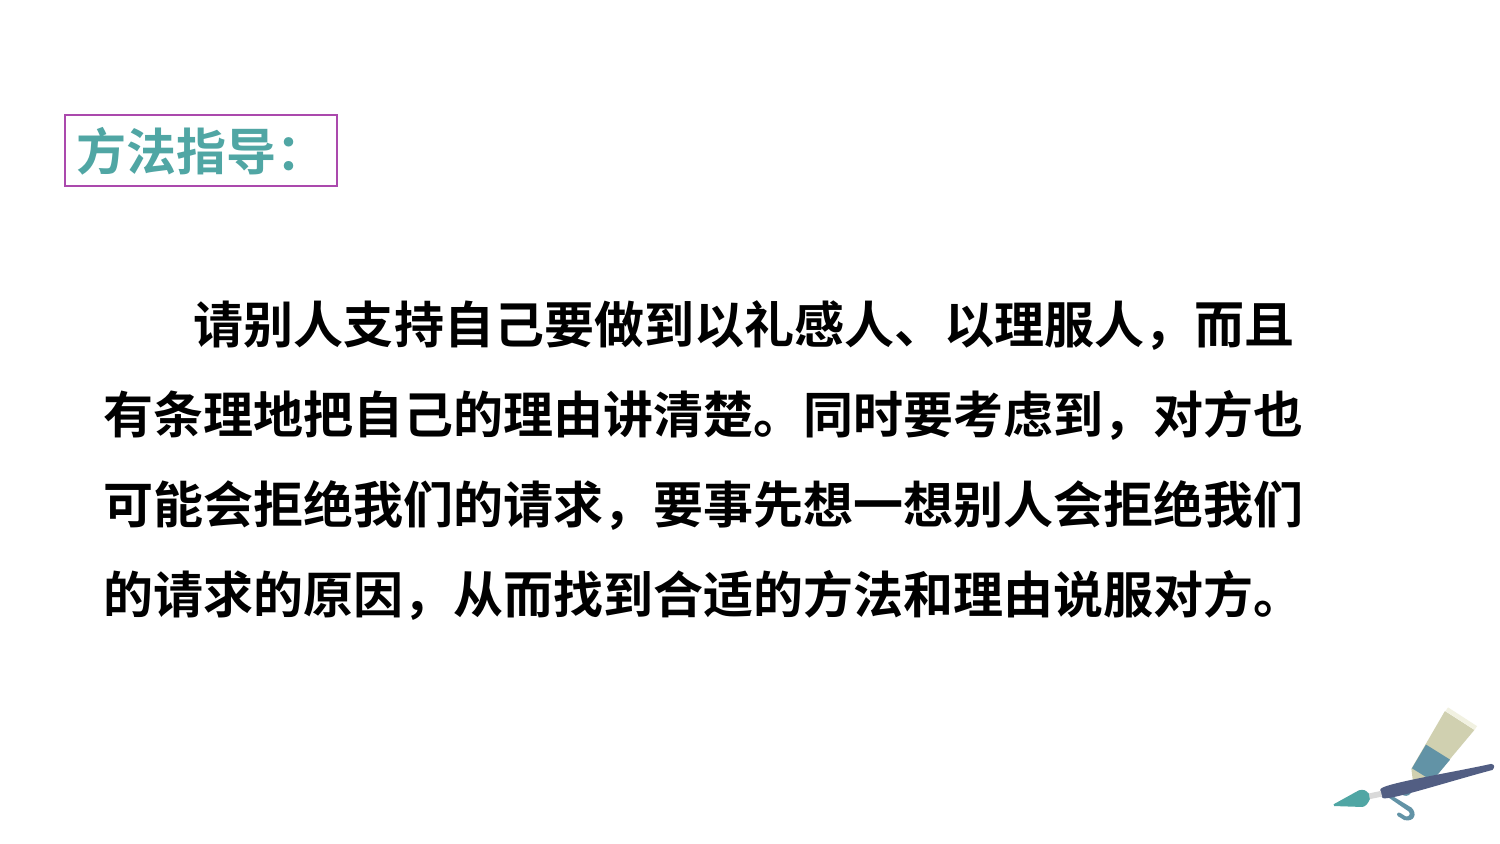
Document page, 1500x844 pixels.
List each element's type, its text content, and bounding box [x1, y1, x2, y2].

text_box 方法指导： [64, 114, 338, 187]
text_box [1358, 708, 1481, 844]
text_box 请别人支持自己要做到以礼感人、以理服人，而且有条理地把自己的理由讲清楚。同时要考虑到，对方也可能会拒绝我们的请求，要事先想一想别人会拒绝我们的请求的原因，从而找到合适的方法和理由说服对方。 [88, 256, 1341, 632]
